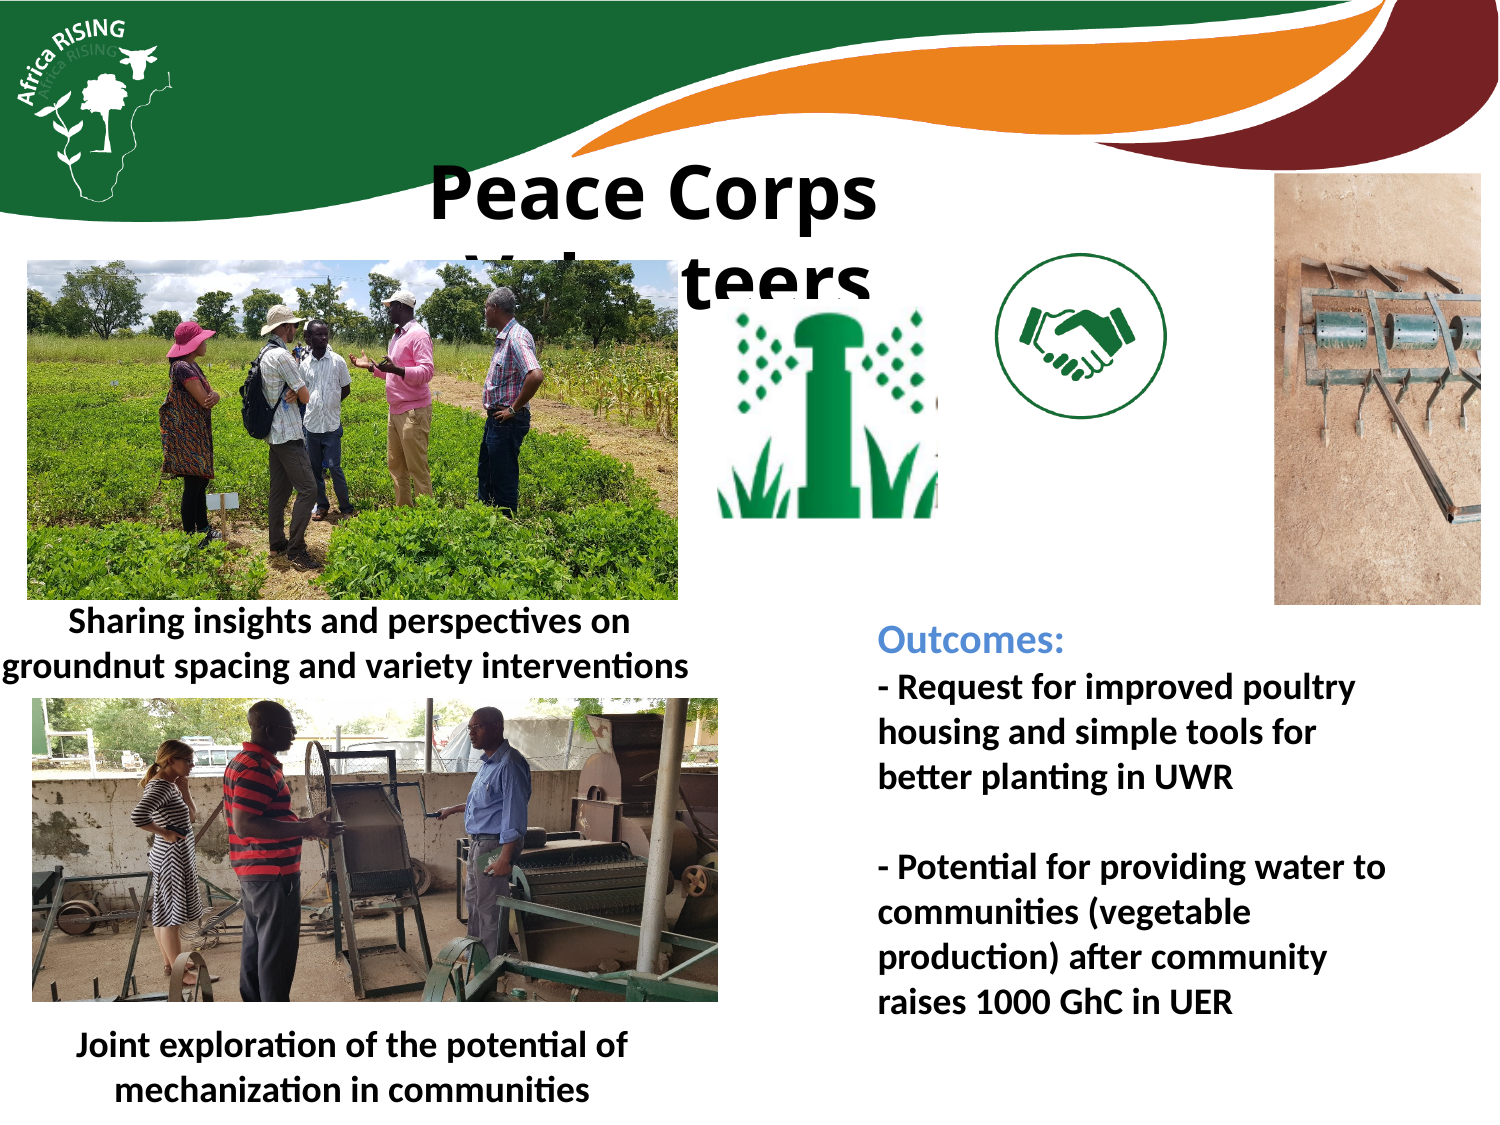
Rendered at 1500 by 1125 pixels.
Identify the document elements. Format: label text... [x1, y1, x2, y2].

picture [0, 0, 1500, 605]
list Peace Corps Volunteers [375, 137, 1275, 275]
text_box Joint exploration of the potential of mechanization in communities [0, 1012, 718, 1125]
picture [27, 260, 678, 600]
text_box Outcomes: - Request for improved poultry housing and simple tools for better planting in UWR - Potential for providing water to communities (vegetable production) after community raises 1000 GhC in UER [862, 604, 1423, 1100]
picture [32, 697, 718, 1002]
picture [717, 299, 938, 526]
text_box Sharing insights and perspectives on groundnut spacing and variety interventions [0, 588, 725, 693]
